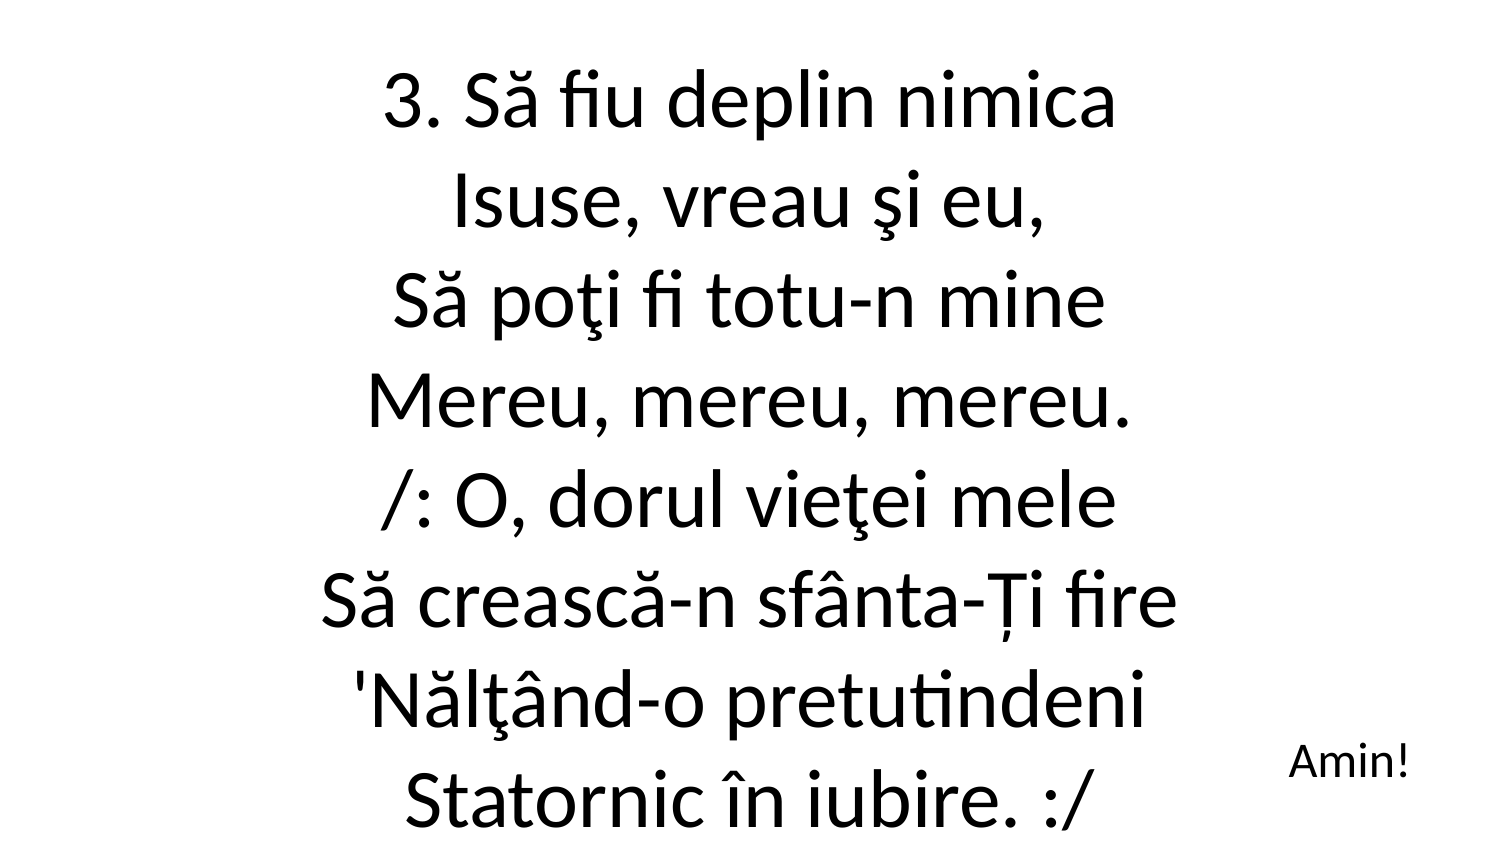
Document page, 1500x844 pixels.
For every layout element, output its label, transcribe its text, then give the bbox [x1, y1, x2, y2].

text_box 3. Să fiu deplin nimica Isuse, vreau şi eu, Să poţi fi totu-n mine Mereu, mereu, mereu. /: O, dorul vieţei mele Să crească-n sfânta-Ți fire 'Nălţând-o pretutindeni Statornic în iubire. :/ [305, 0, 1195, 844]
text_box Amin! [1273, 674, 1427, 795]
